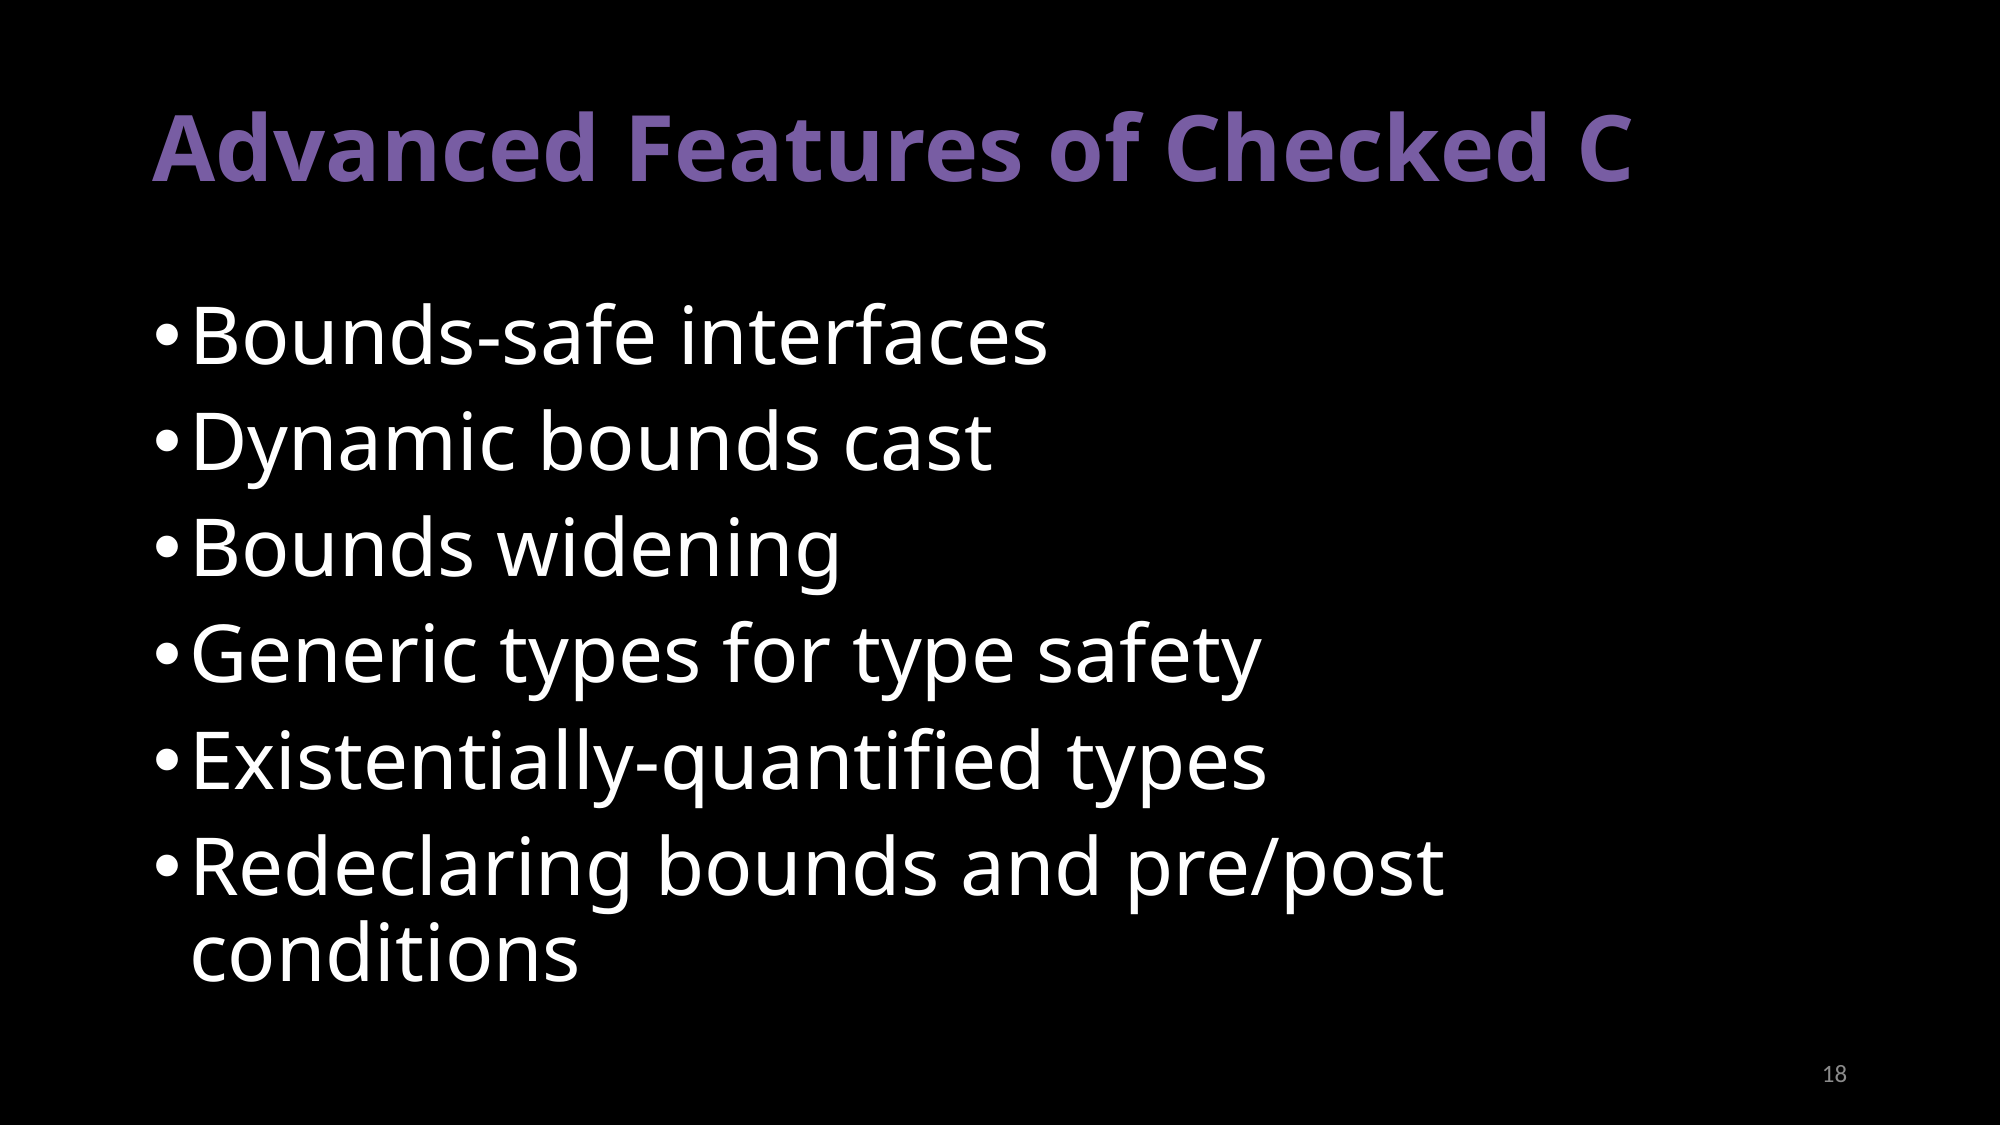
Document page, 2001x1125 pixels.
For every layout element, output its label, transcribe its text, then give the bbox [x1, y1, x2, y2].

slide_number 18 [1412, 1042, 1863, 1103]
title Advanced Features of Checked C [137, 43, 1863, 260]
list Bounds-safe interfaces Dynamic bounds cast Bounds widening Generic types for type safety Existentially-quantified types Redeclaring bounds and pre/post conditions [138, 287, 1864, 1014]
